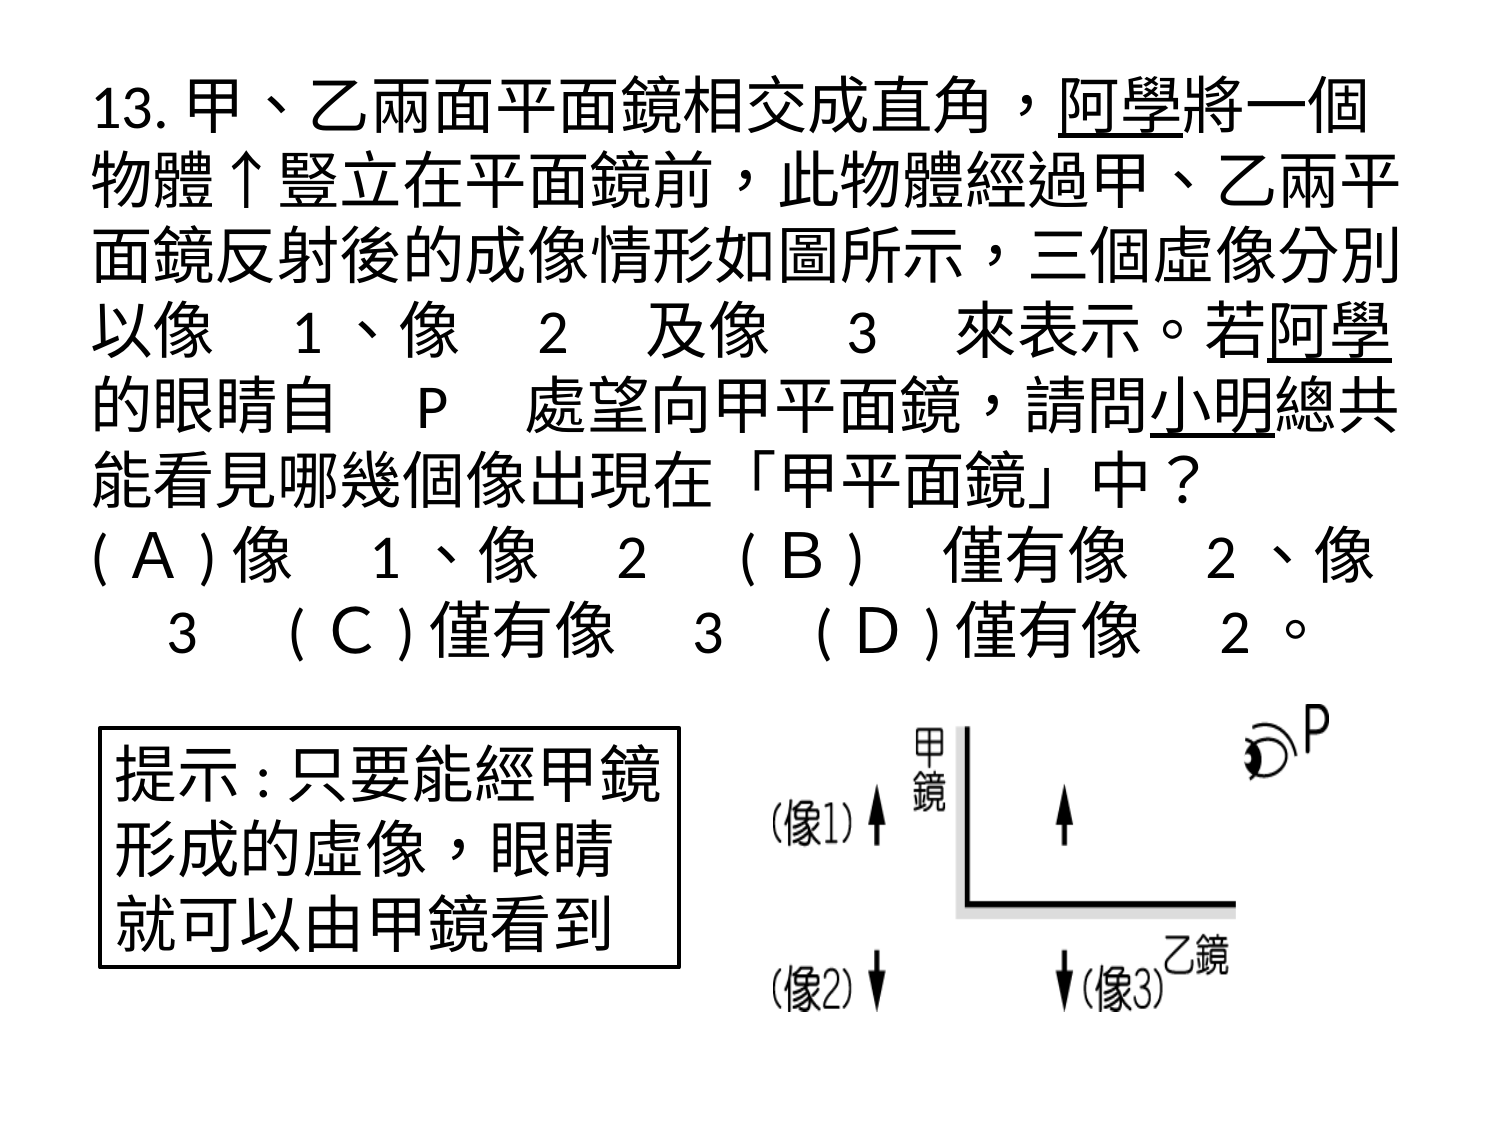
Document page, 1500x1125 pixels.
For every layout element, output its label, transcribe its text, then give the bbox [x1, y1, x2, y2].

picture [773, 703, 1330, 1012]
title 13.甲、乙兩面平面鏡相交成直角，阿學將一個物體↑豎立在平面鏡前，此物體經過甲、乙兩平面鏡反射後的成像情形如圖所示，三個虛像分別以像 1、像 2 及像 3 來表示。若阿學的眼睛自 P 處望向甲平面鏡，請問小明總共能看見哪幾個像出現在「甲平面鏡」中？ (Ａ)像 1、像 2 (Ｂ) 僅有像 2、像 3 (Ｃ)僅有像 3 (Ｄ)僅有像 2。 [75, 45, 1425, 787]
text_box 提示:只要能經甲鏡形成的虛像，眼睛就可以由甲鏡看到 [98, 726, 681, 969]
